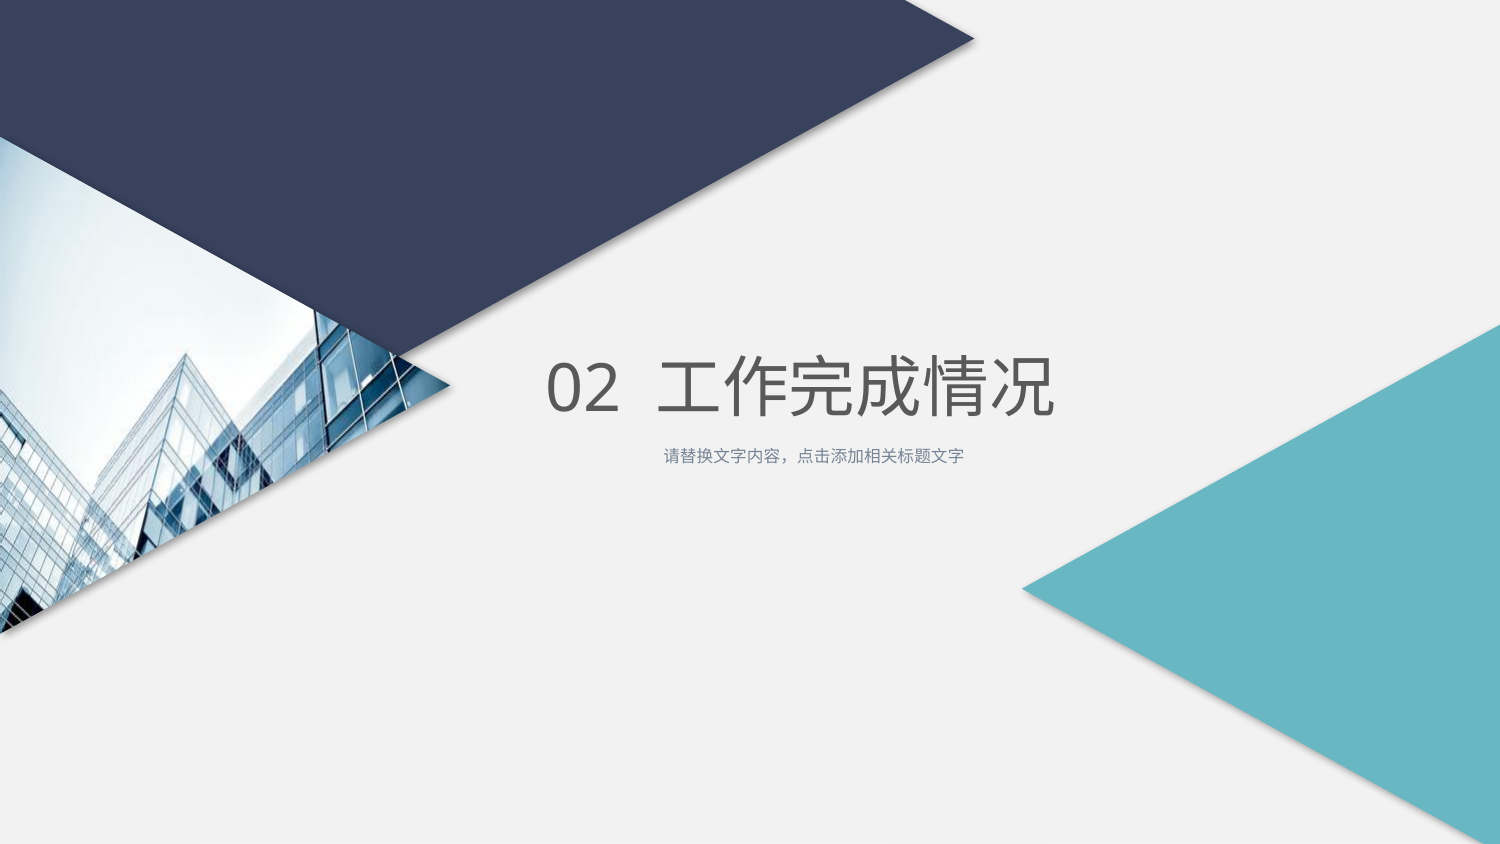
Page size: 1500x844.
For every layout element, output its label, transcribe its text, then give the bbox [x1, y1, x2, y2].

text_box 02 工作完成情况 [545, 344, 1270, 505]
text_box [0, 134, 453, 636]
text_box [0, 0, 977, 355]
text_box 请替换文字内容，点击添加相关标题文字 [663, 445, 1120, 466]
text_box [1019, 322, 1500, 844]
